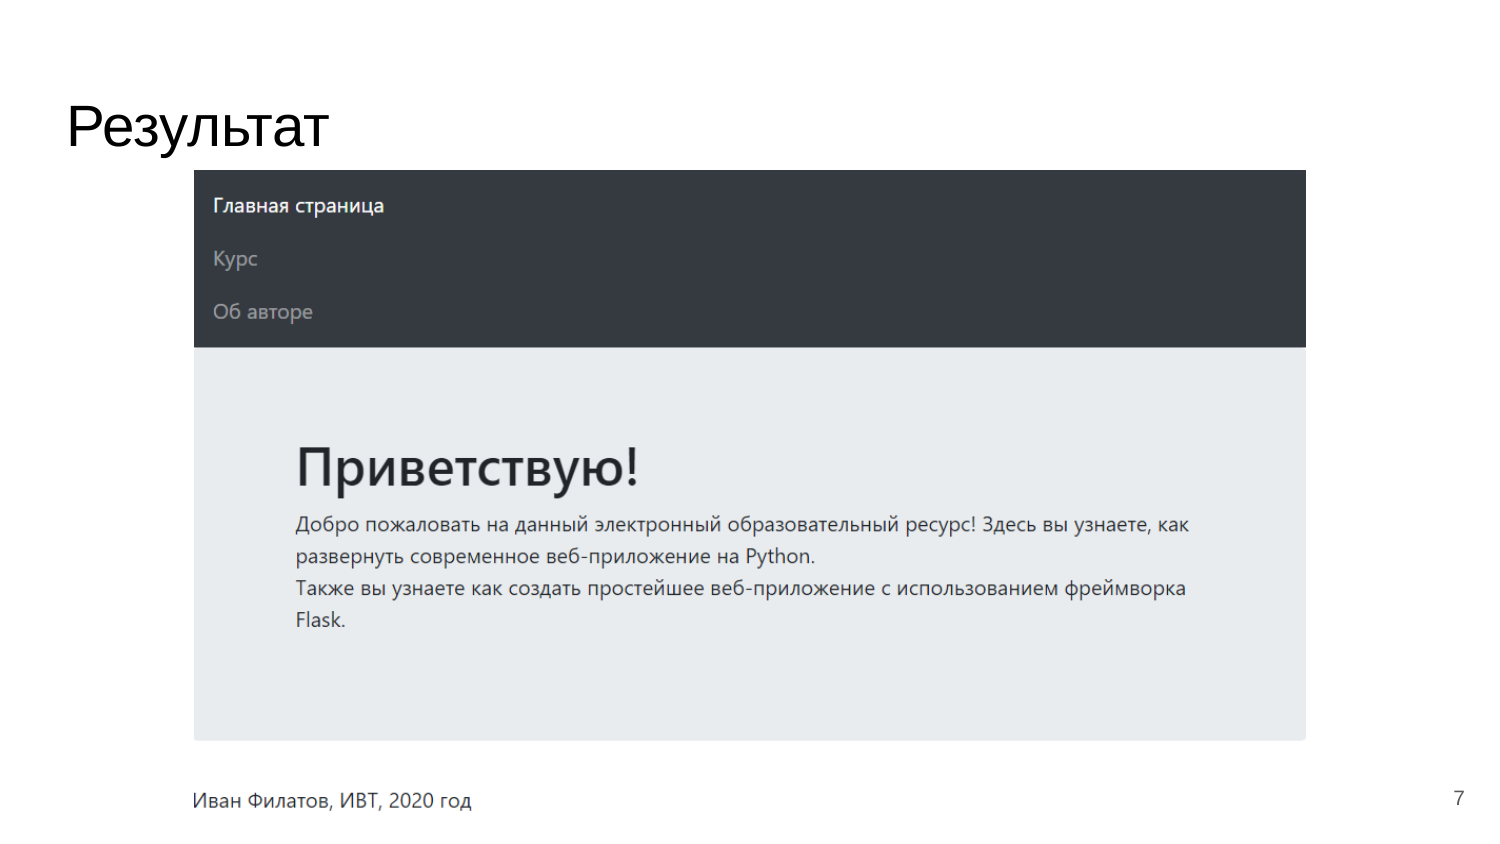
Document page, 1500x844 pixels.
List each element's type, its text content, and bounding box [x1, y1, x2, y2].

title Результат [51, 72, 1449, 167]
slide_number 7 [1389, 764, 1480, 830]
picture [194, 170, 1306, 830]
